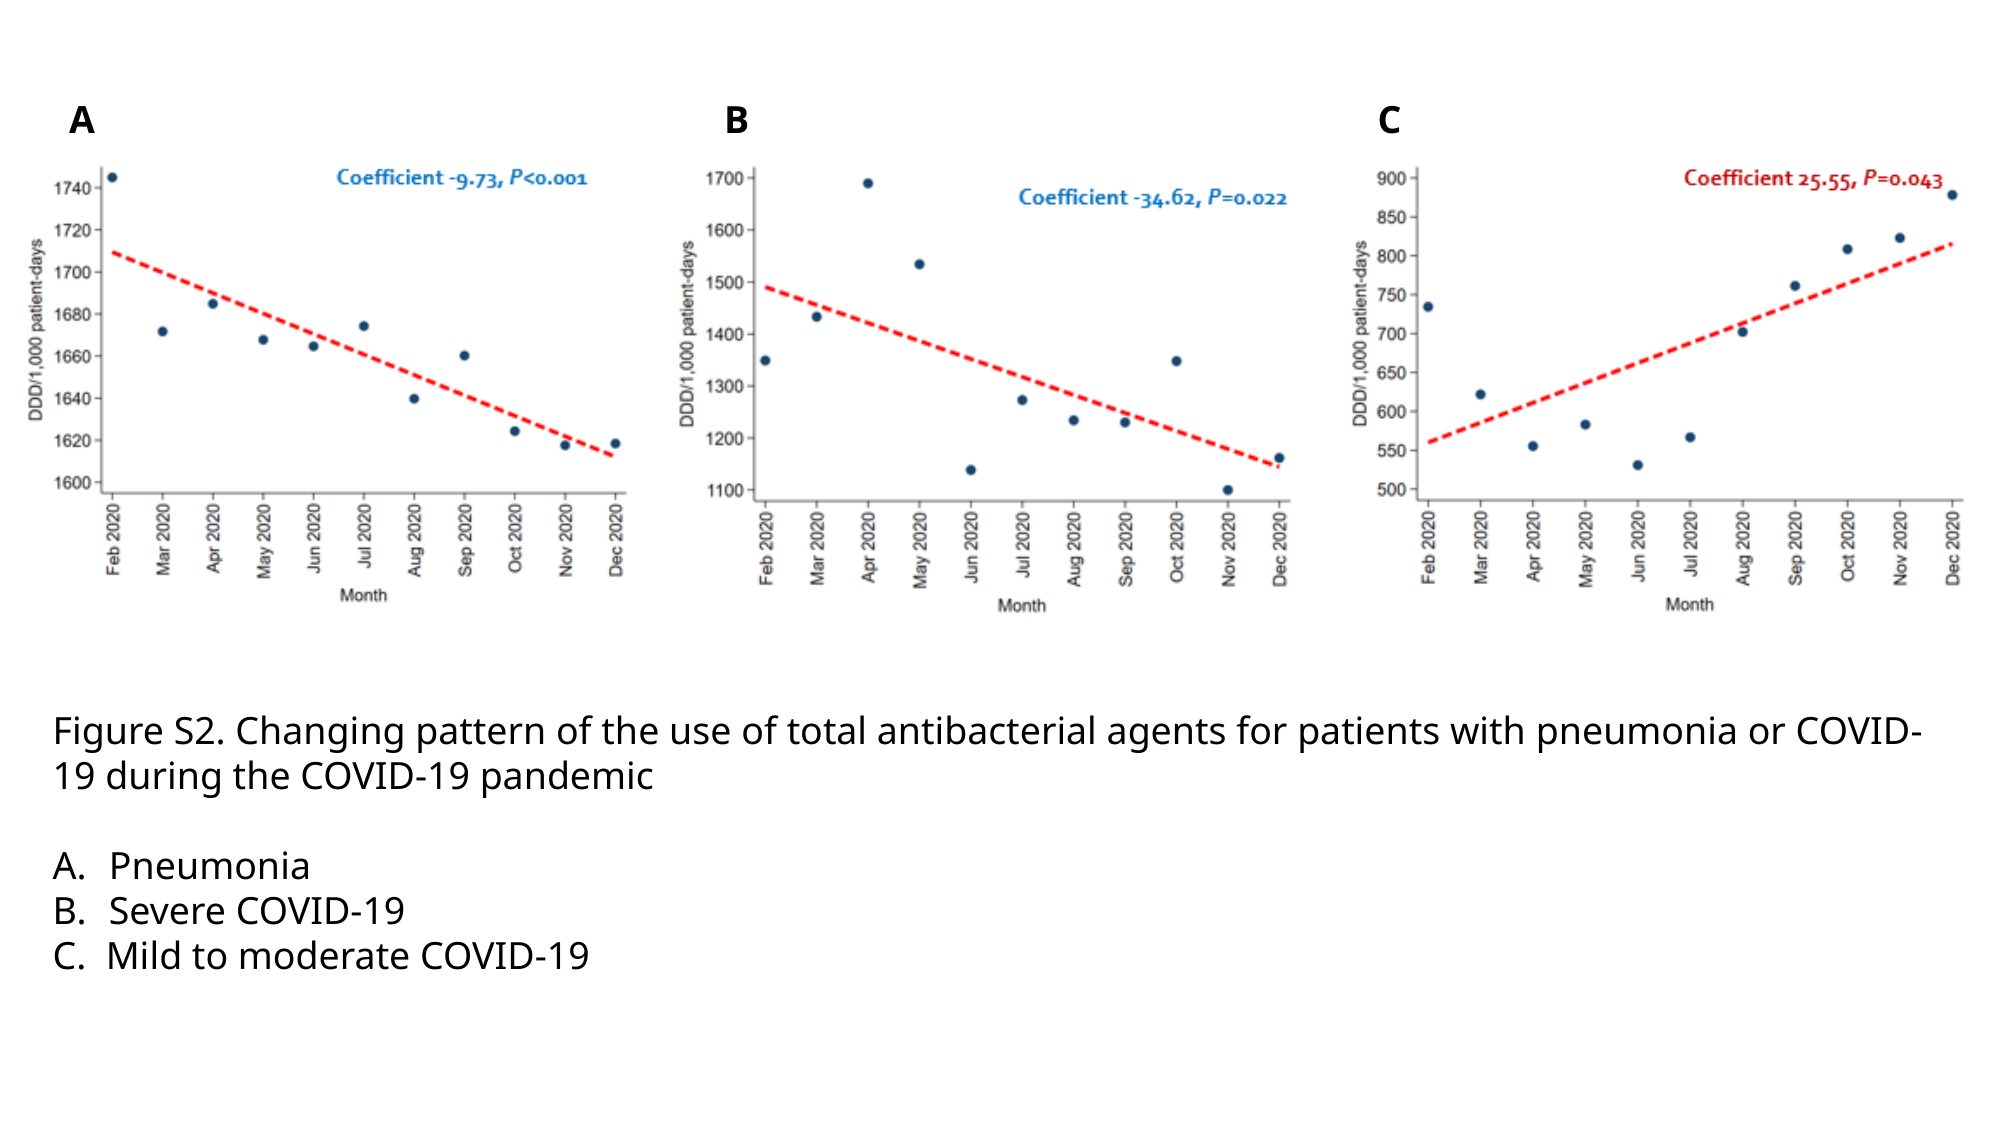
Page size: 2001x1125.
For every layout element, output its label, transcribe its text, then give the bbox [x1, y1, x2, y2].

text_box C [1362, 88, 1417, 149]
picture [1346, 149, 1990, 625]
text_box A [54, 88, 111, 149]
text_box B [709, 88, 765, 149]
picture [10, 149, 654, 612]
text_box Figure S2. Changing pattern of the use of total antibacterial agents for patients with pneumonia or COVID-19 during the COVID-19 pandemic Pneumonia Severe COVID-19 C. Mild to moderate COVID-19 [37, 699, 1962, 1030]
picture [666, 149, 1310, 627]
